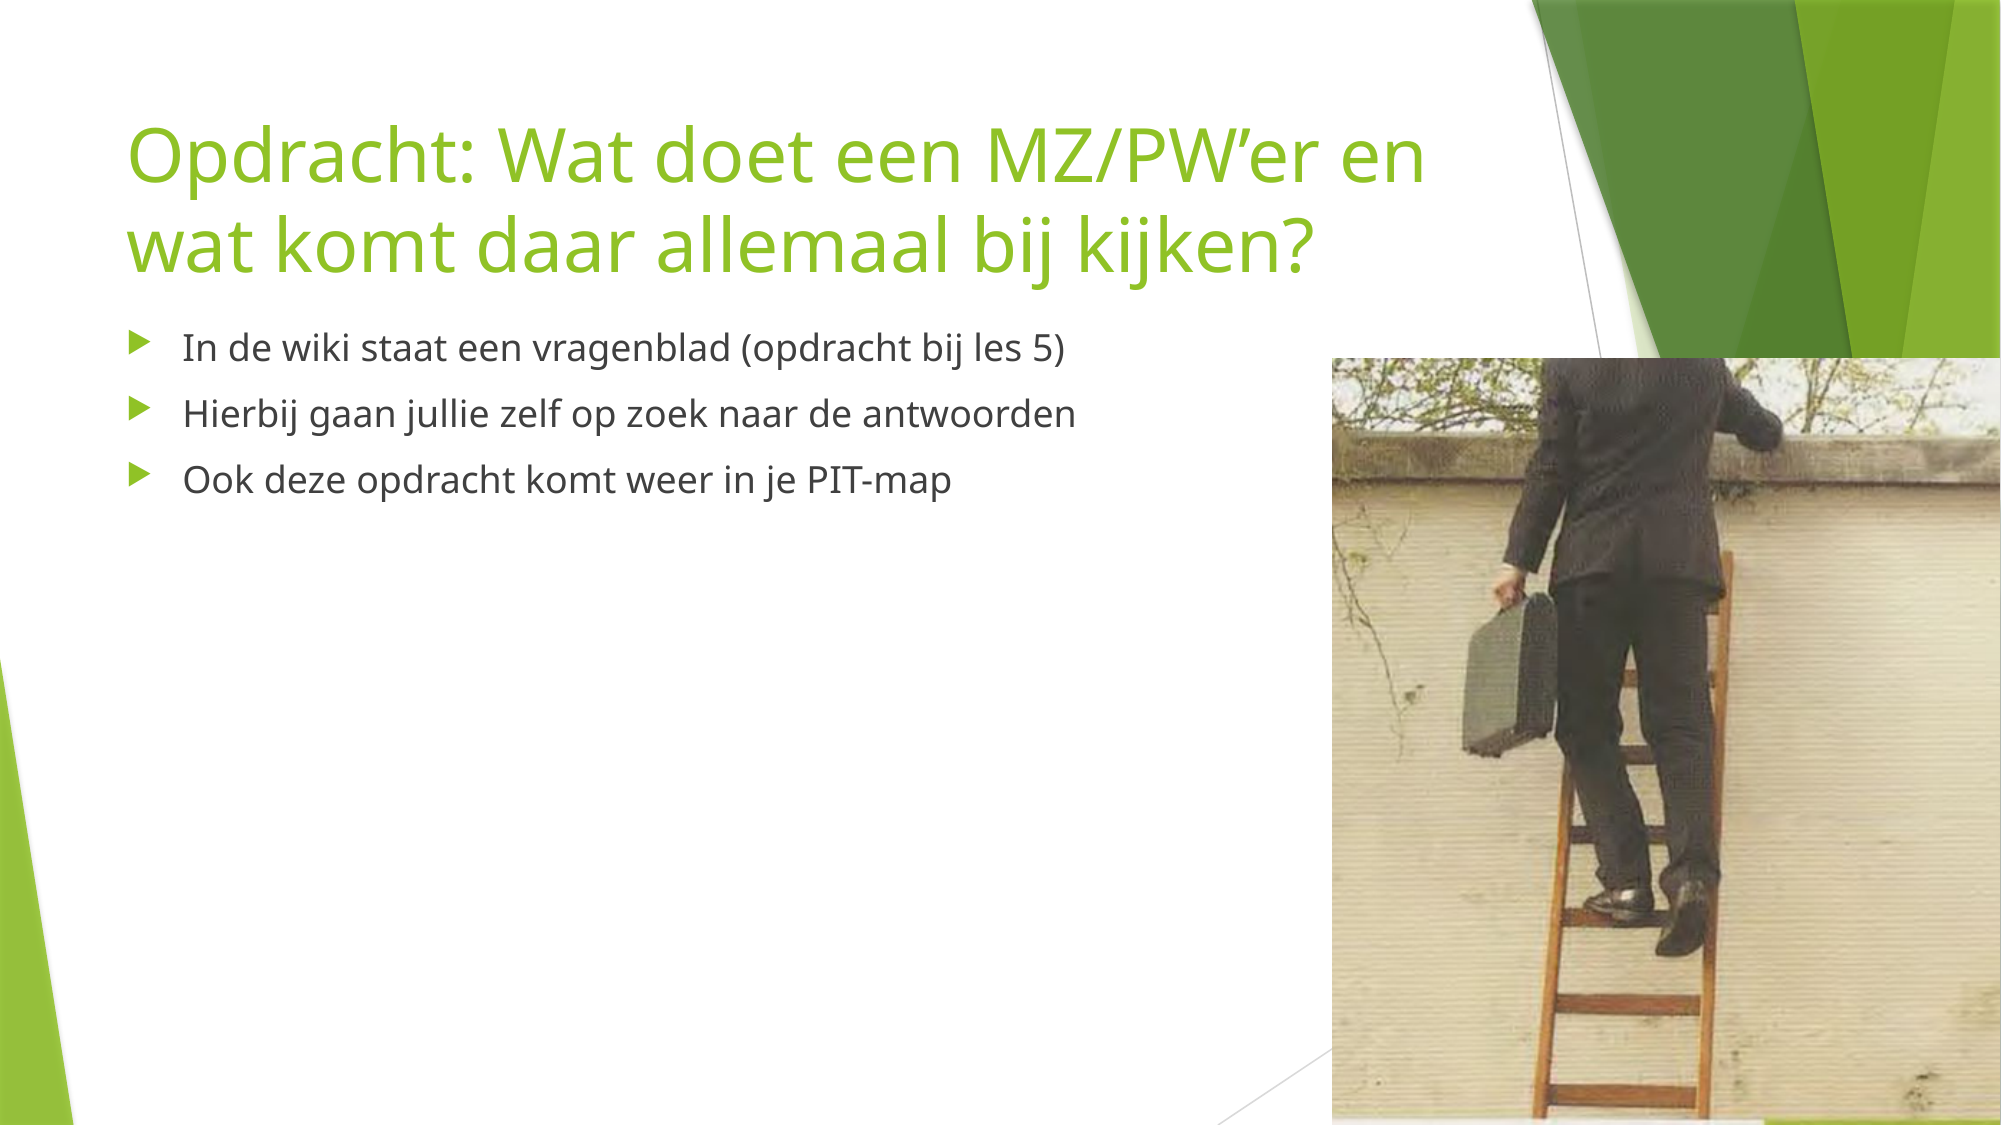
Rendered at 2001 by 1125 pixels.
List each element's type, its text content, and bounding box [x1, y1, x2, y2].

picture [1332, 358, 2000, 1125]
title Opdracht: Wat doet een MZ/PW’er en wat komt daar allemaal bij kijken? [111, 99, 1522, 316]
list In de wiki staat een vragenblad (opdracht bij les 5) Hierbij gaan jullie zelf op zoek naar de antwoorden Ook deze opdracht komt weer in je PIT-map [111, 316, 1522, 954]
